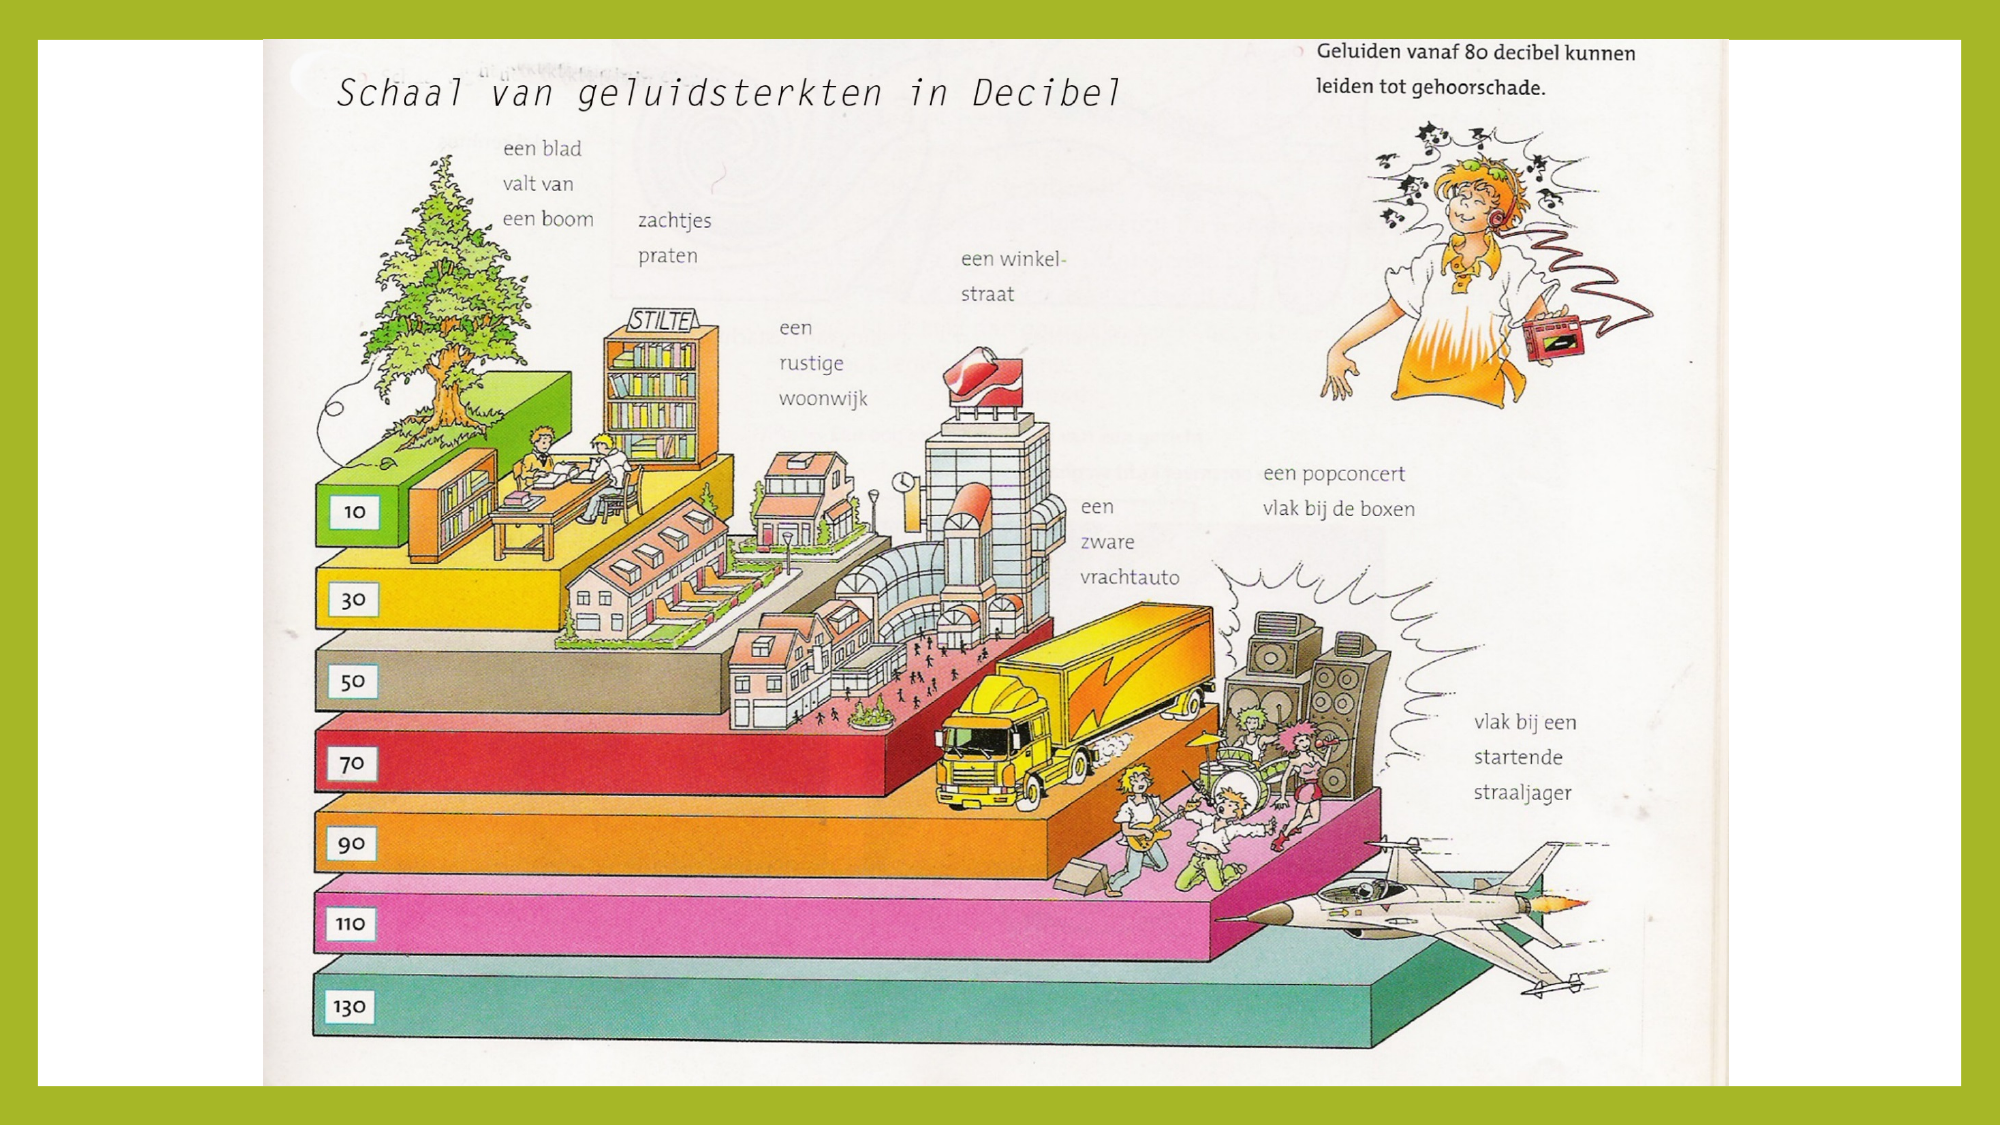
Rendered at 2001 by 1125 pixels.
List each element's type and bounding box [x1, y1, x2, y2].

picture [262, 38, 1729, 1087]
